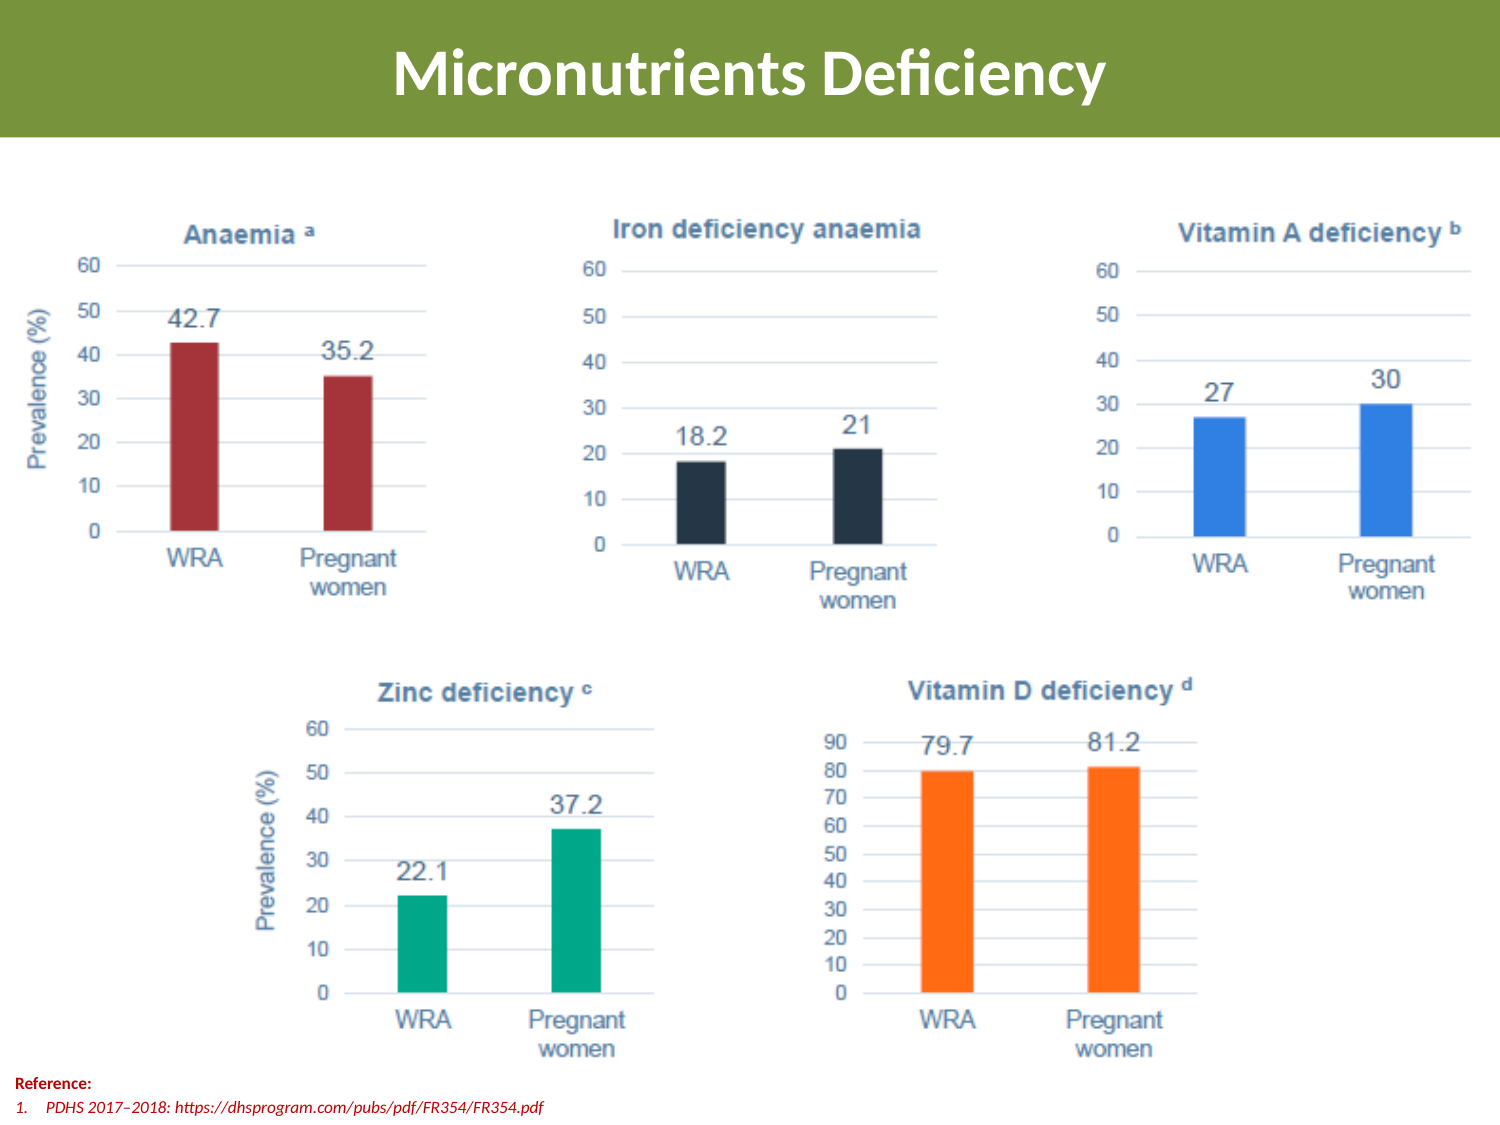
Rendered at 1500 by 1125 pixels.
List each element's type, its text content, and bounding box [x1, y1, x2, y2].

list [24, 212, 1479, 1065]
text_box Micronutrients Deficiency [0, 0, 1500, 138]
text_box Reference: PDHS 2017–2018: https://dhsprogram.com/pubs/pdf/FR354/FR354.pdf [0, 1064, 1496, 1125]
